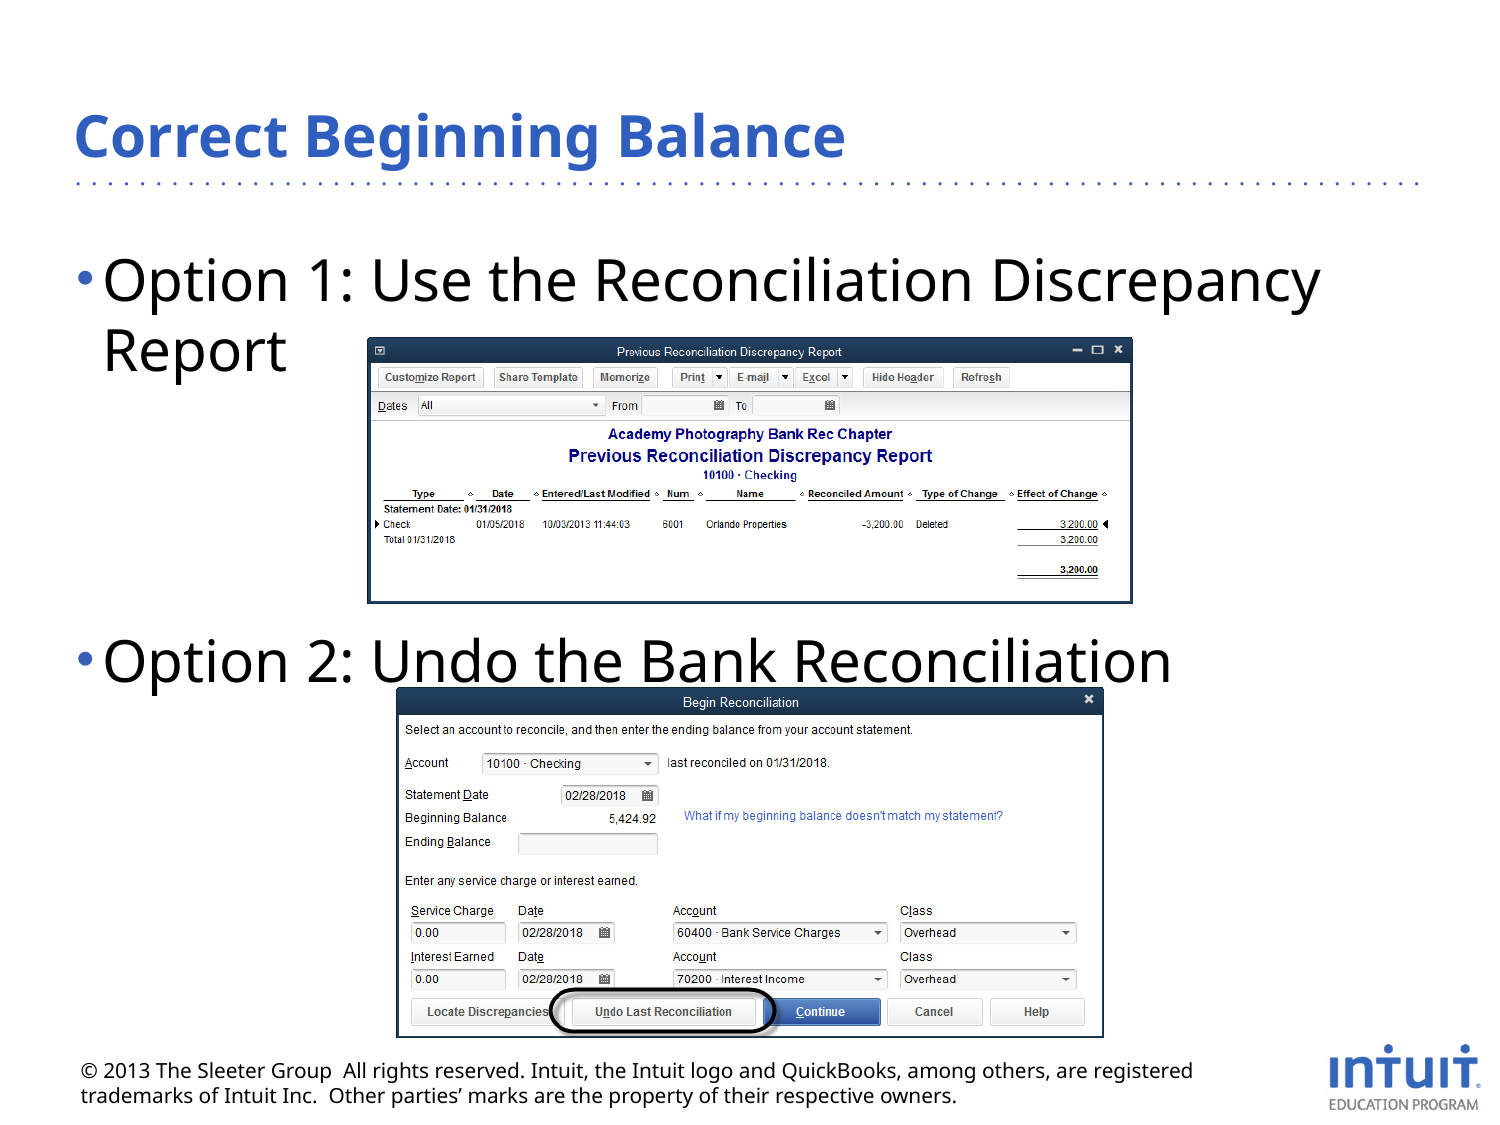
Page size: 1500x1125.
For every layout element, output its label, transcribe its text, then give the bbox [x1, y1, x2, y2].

picture [366, 337, 1134, 605]
picture [395, 687, 1104, 1038]
picture [1325, 1039, 1485, 1116]
title Correct Beginning Balance [73, 62, 1424, 169]
list Option 1: Use the Reconciliation Discrepancy Report Option 2: Undo the Bank Reconciliation [75, 235, 1424, 1012]
